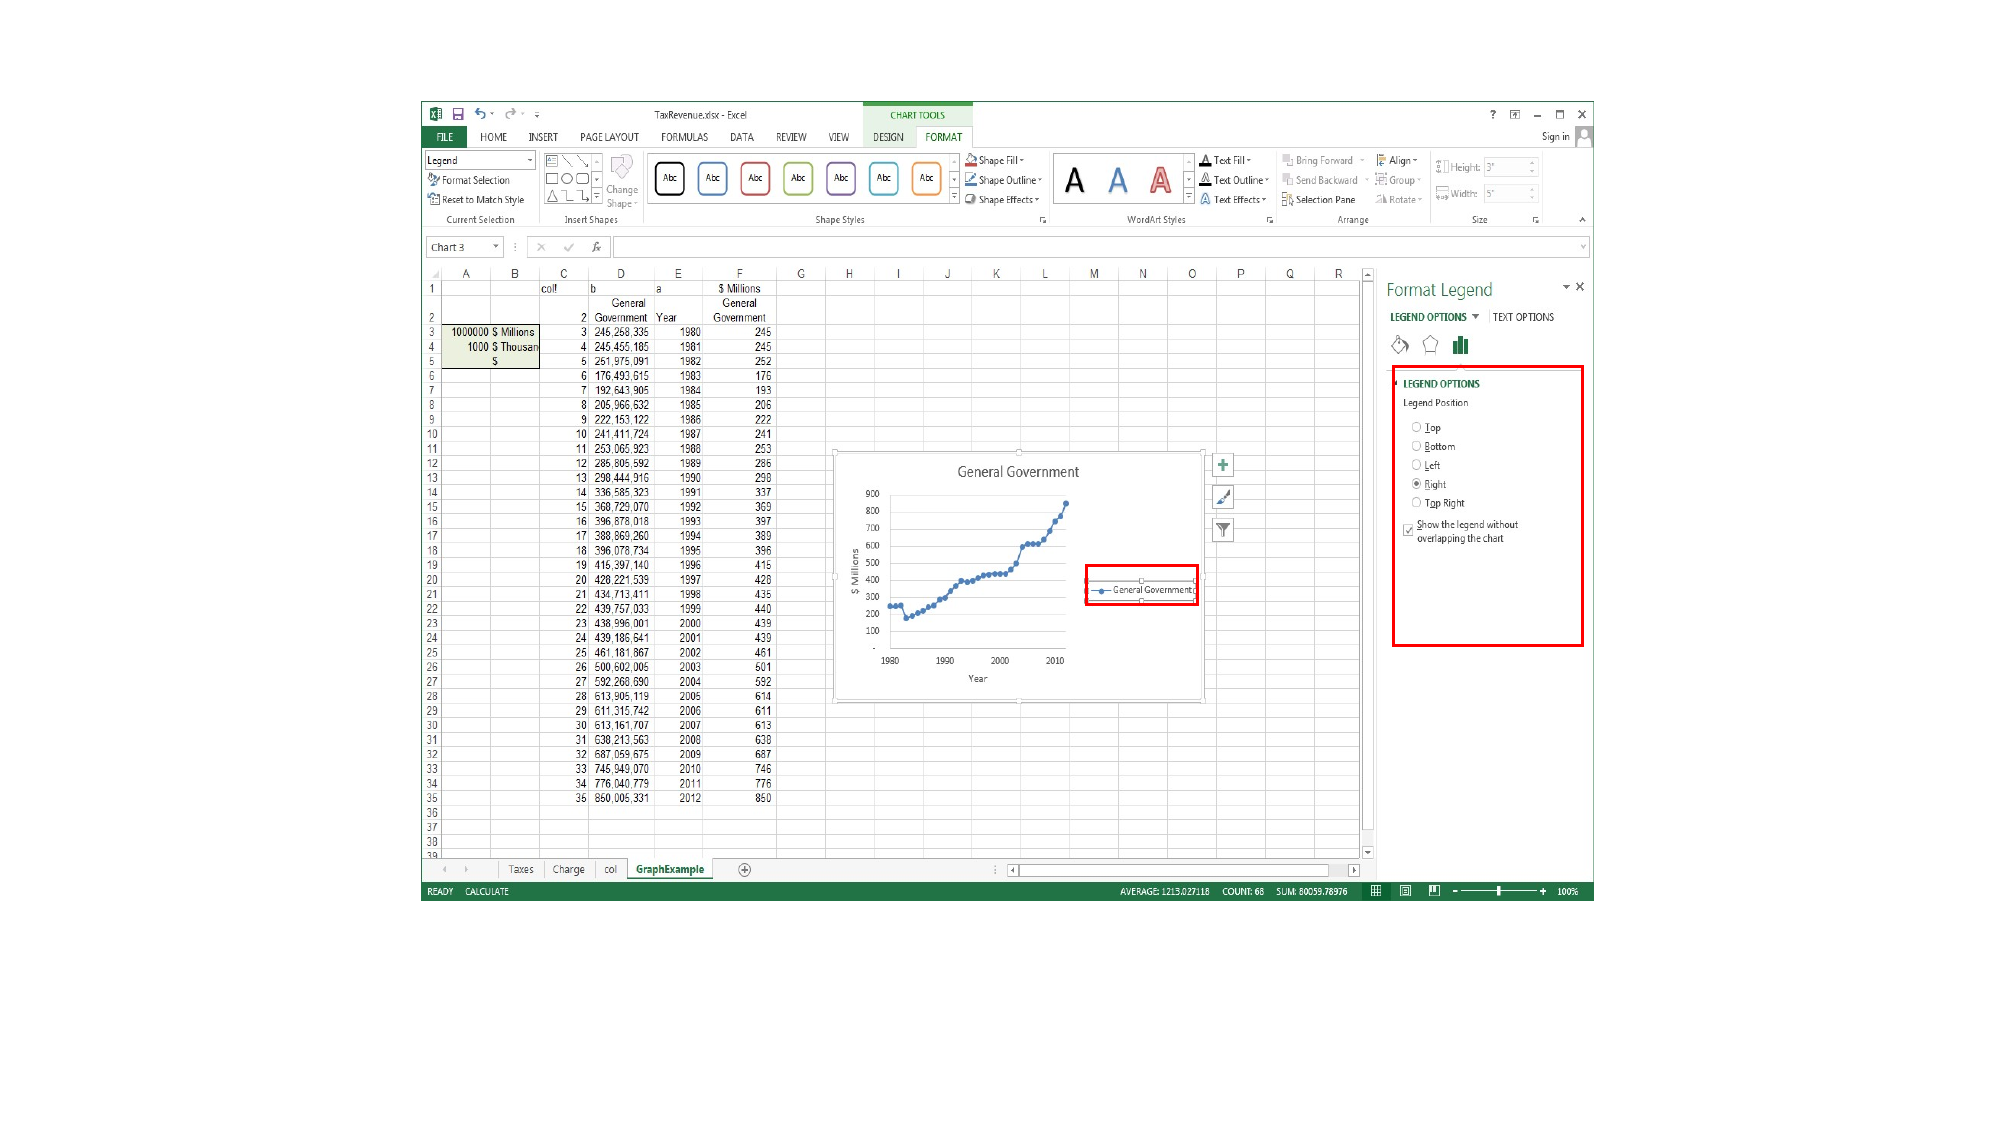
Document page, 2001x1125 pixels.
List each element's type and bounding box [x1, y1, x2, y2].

text_box [421, 101, 1594, 901]
